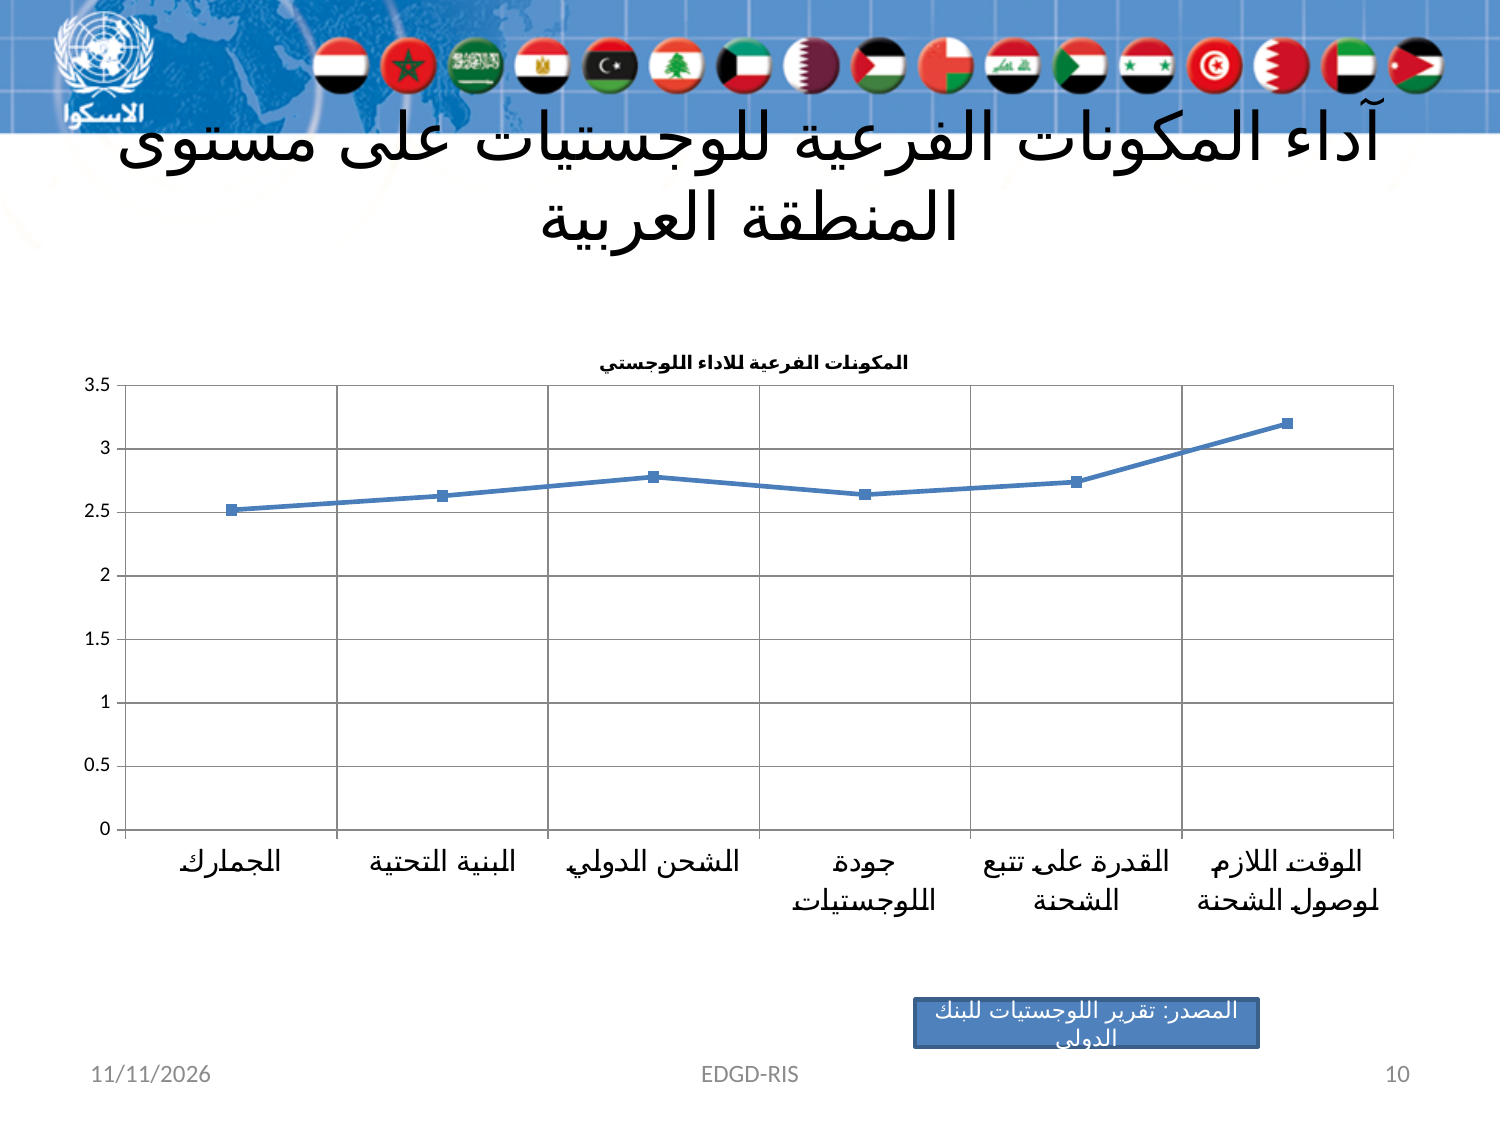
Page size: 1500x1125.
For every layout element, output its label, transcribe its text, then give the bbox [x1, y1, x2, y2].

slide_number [75, 1042, 425, 1103]
chart [76, 326, 1427, 934]
slide_number 10 [1074, 1042, 1425, 1103]
text_box المصدر: تقرير اللوجستيات للبنك الدولي [913, 997, 1260, 1049]
footer EDGD-RIS [512, 1042, 988, 1103]
title آداء المكونات الفرعية للوجستيات على مستوى المنطقة العربية [74, 44, 1426, 303]
picture [0, 0, 1500, 1125]
